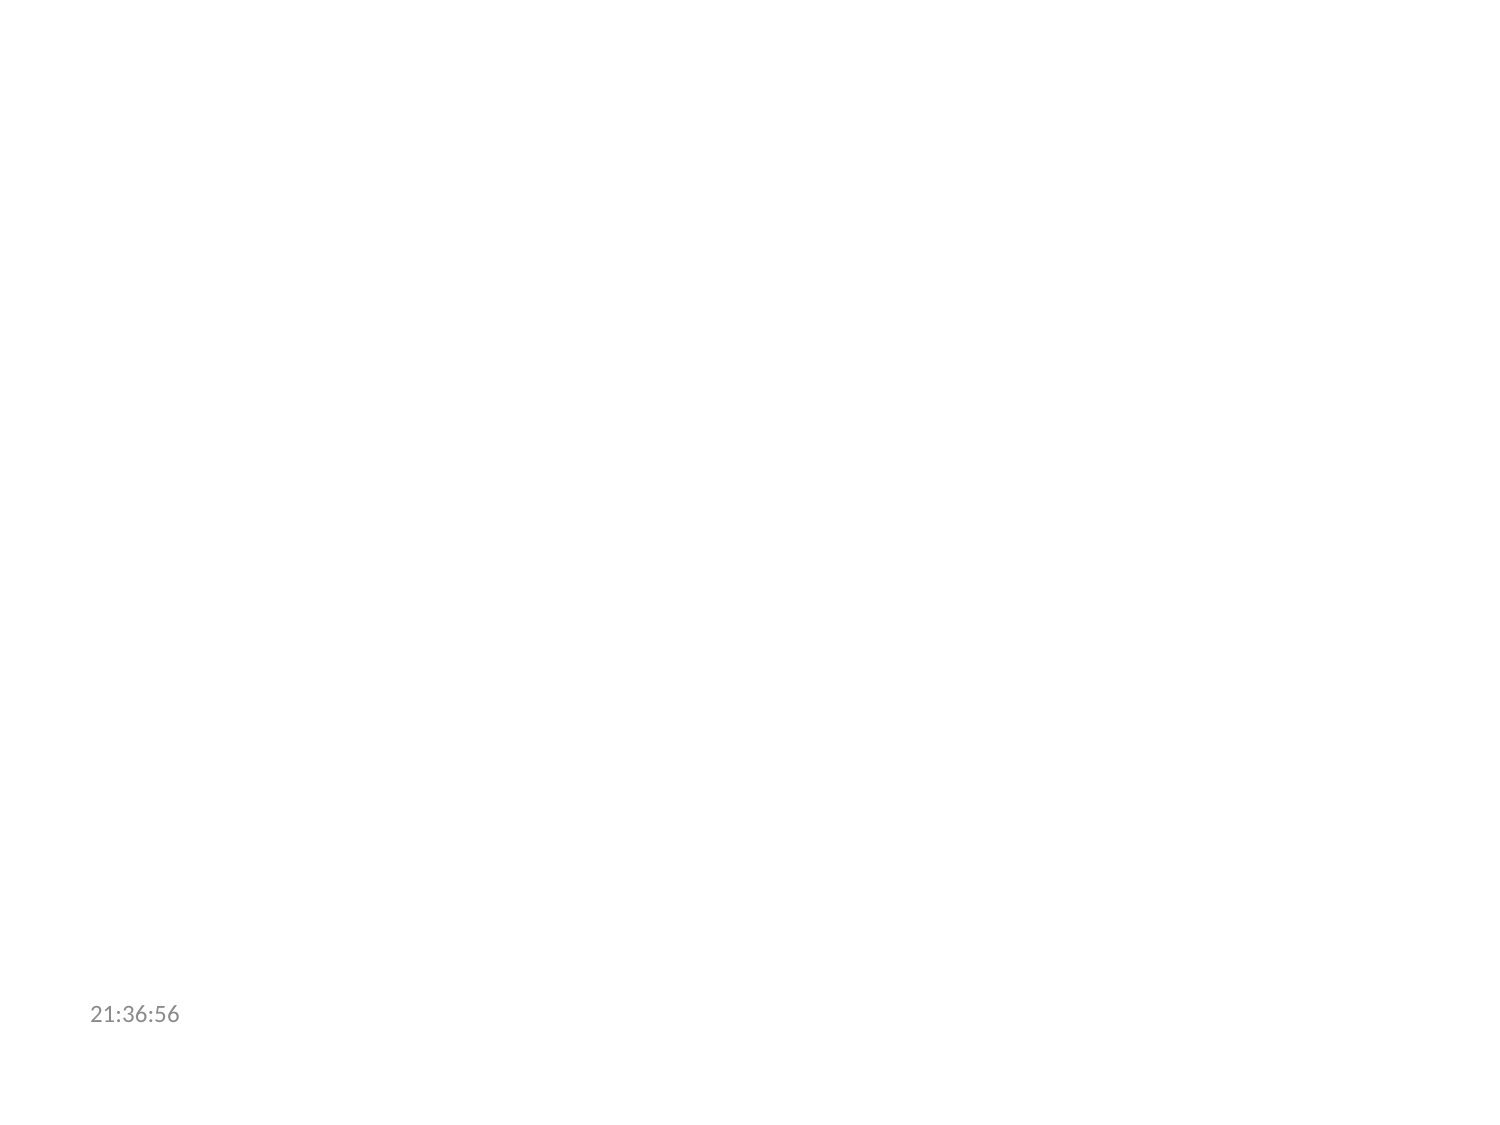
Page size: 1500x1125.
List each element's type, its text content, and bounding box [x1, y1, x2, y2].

text_box 15:35:09 [75, 982, 425, 1043]
